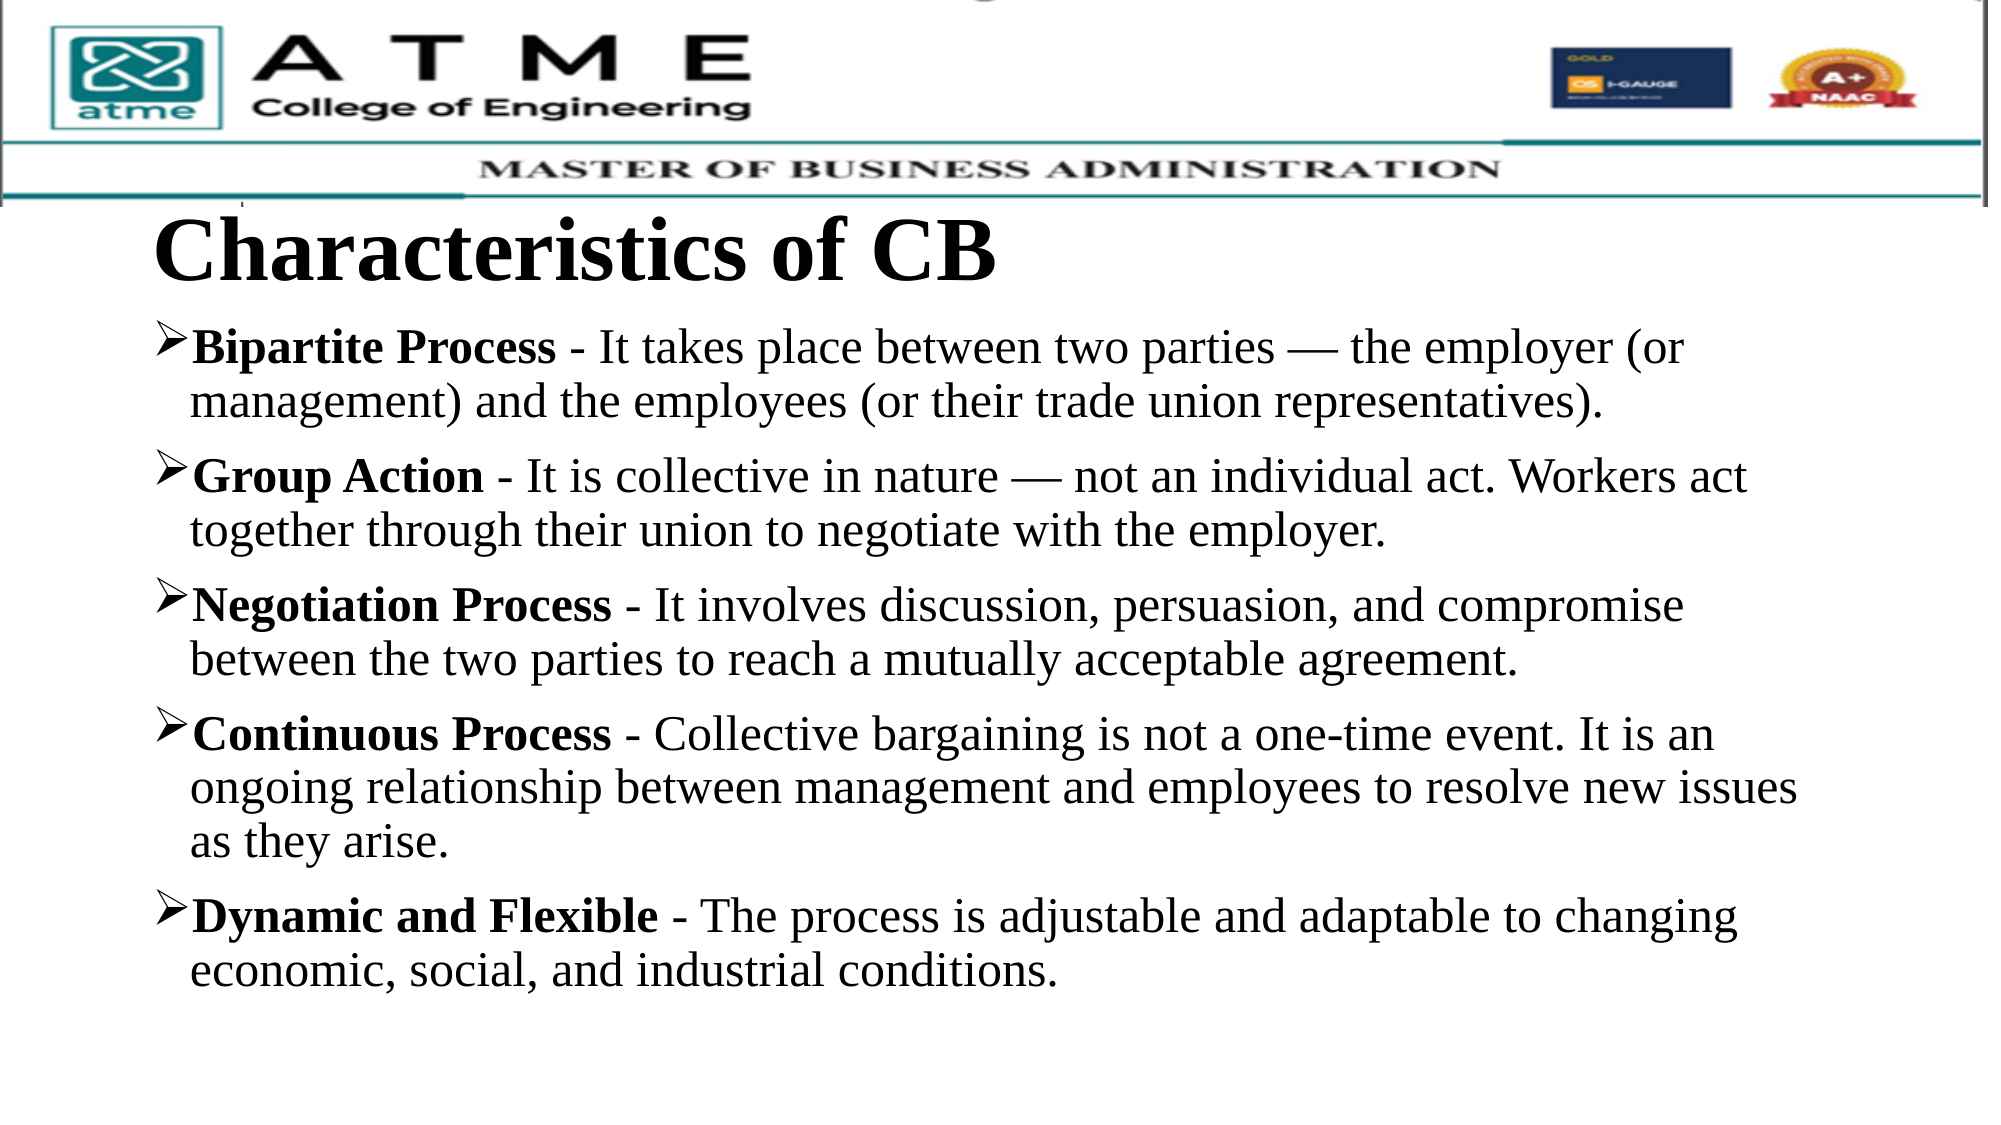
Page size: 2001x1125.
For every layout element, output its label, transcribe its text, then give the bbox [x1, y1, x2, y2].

title Characteristics of CB [137, 142, 1863, 312]
list Bipartite Process - It takes place between two parties — the employer (or management) and the employees (or their trade union representatives). Group Action - It is collective in nature — not an individual act. Workers act together through their union to negotiate with the employer. Negotiation Process - It involves discussion, persuasion, and compromise between the two parties to reach a mutually acceptable agreement. Continuous Process - Collective bargaining is not a one-time event. It is an ongoing relationship between management and employees to resolve new issues as they arise. Dynamic and Flexible - The process is adjustable and adaptable to changing economic, social, and industrial conditions. [137, 312, 1863, 1047]
picture [0, 0, 1988, 207]
